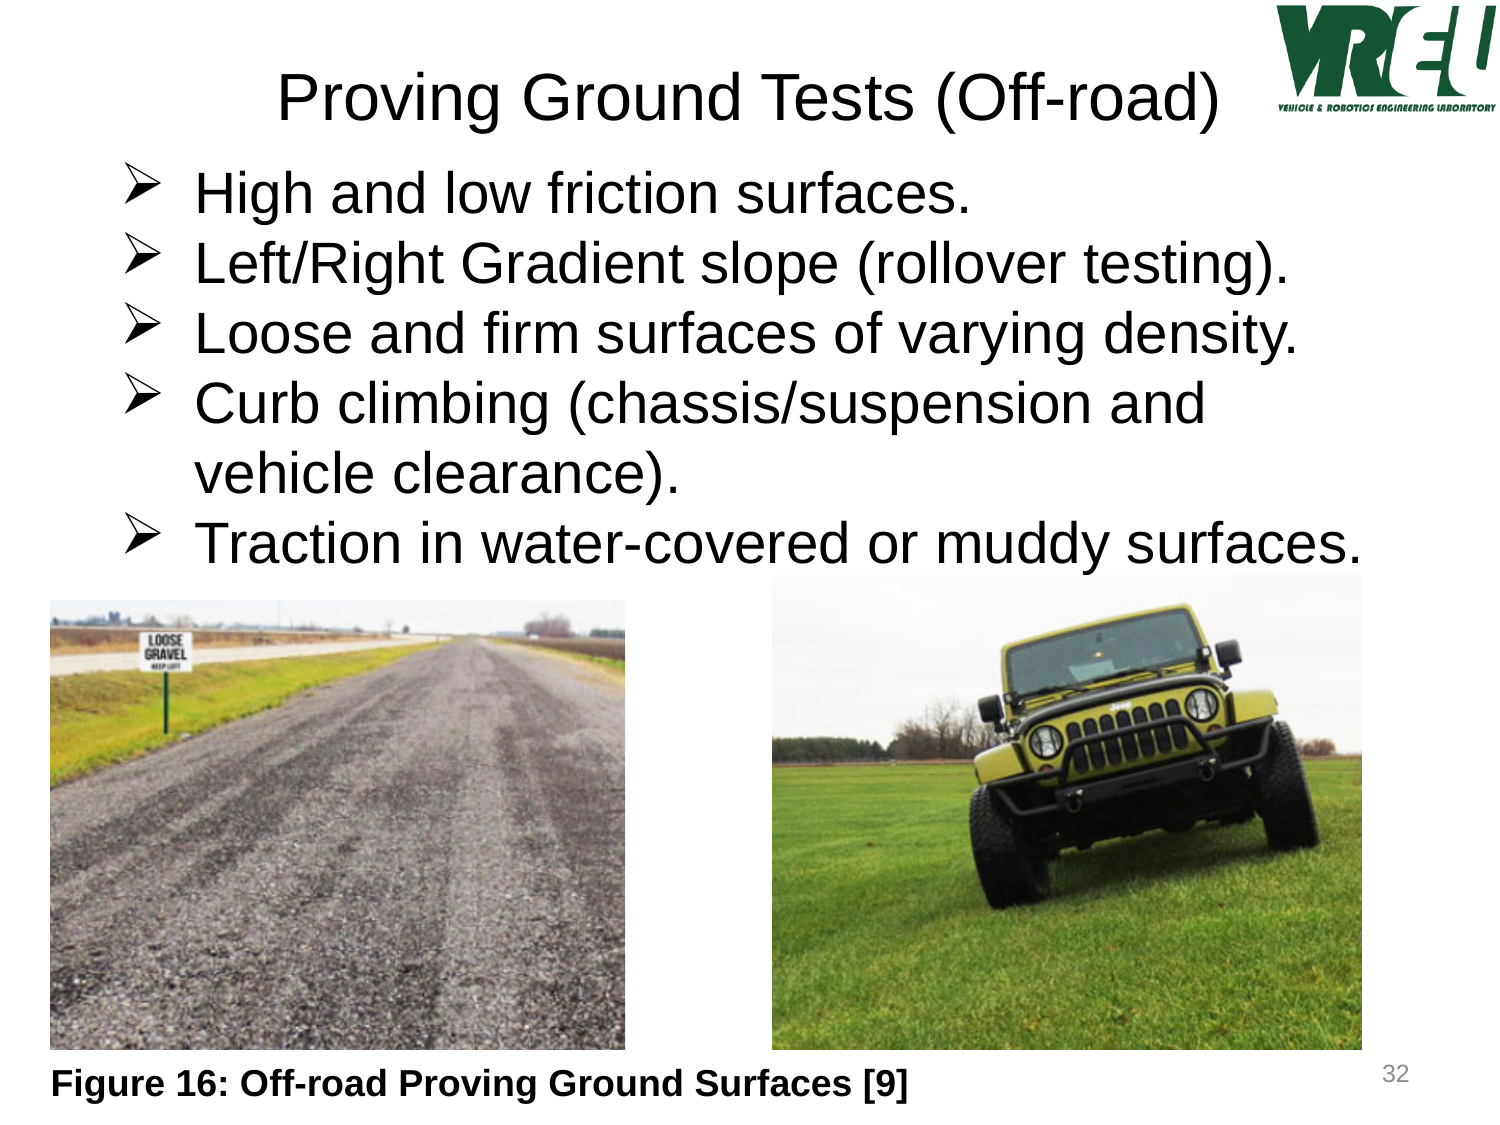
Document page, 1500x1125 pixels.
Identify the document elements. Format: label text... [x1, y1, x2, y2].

picture [49, 599, 626, 1051]
picture [1271, 0, 1500, 45]
text_box Proving Ground Tests (Off-road) [0, 45, 1500, 171]
text_box High and low friction surfaces. Left/Right Gradient slope (rollover testing). Loose and firm surfaces of varying density. Curb climbing (chassis/suspension and vehicle clearance). Traction in water-covered or muddy surfaces. [105, 171, 1413, 583]
text_box Figure 16: Off-road Proving Ground Surfaces [9] [35, 1051, 1100, 1112]
slide_number 32 [1100, 1042, 1425, 1103]
picture [772, 574, 1363, 1051]
